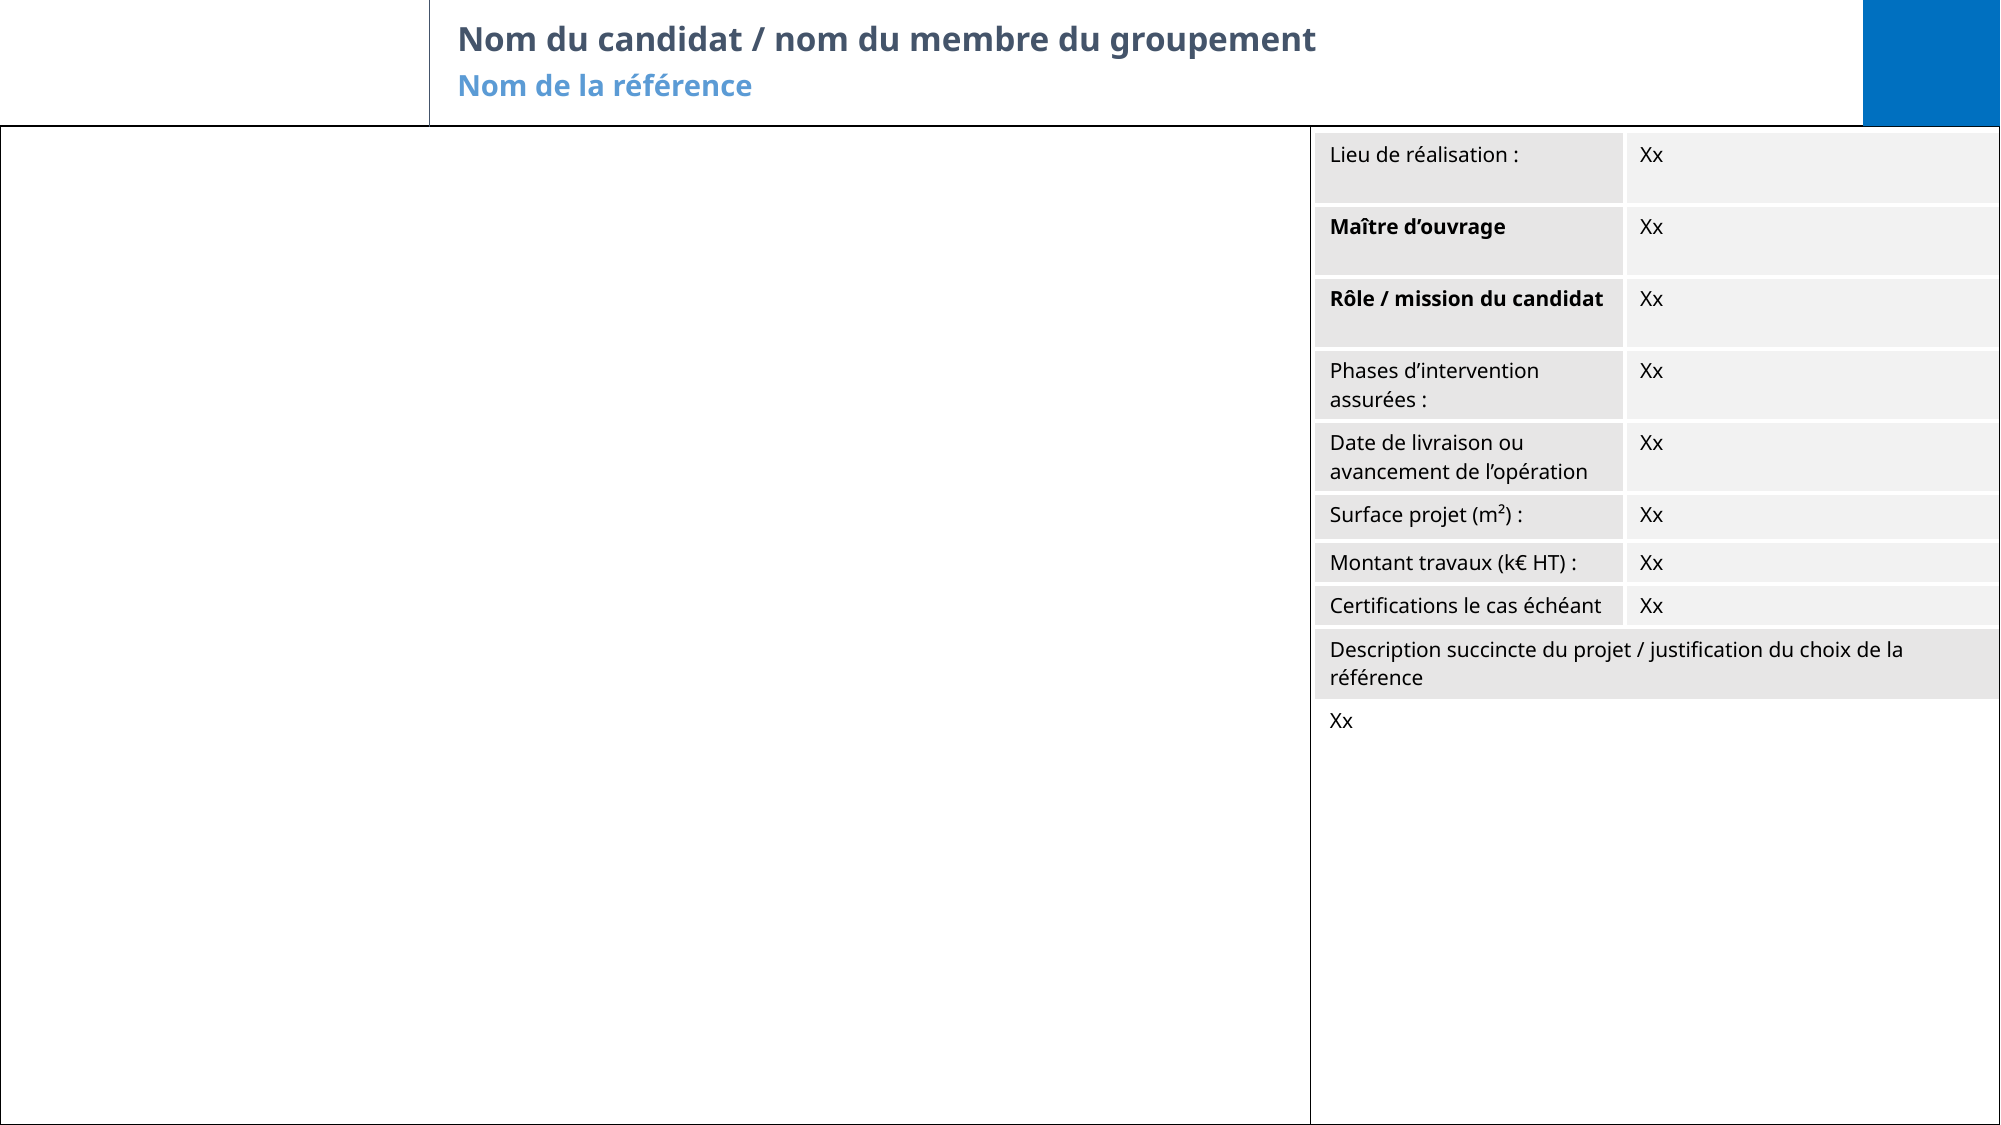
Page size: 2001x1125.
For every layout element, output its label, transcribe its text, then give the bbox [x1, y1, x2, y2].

text_box [1862, 0, 2000, 127]
table_cell Xx [1627, 543, 1999, 582]
table_header Lieu de réalisation : [1315, 133, 1623, 203]
table_cell Date de livraison ou avancement de l’opération [1315, 423, 1623, 491]
table_cell Description succincte du projet / justification du choix de la référence [1315, 629, 1999, 699]
table_cell Xx [1627, 279, 1999, 347]
table_cell Rôle / mission du candidat [1315, 279, 1623, 347]
table_cell Xx [1627, 207, 1999, 275]
table_cell Xx [1627, 423, 1999, 491]
table_cell Xx [1315, 699, 1999, 901]
table_cell Montant travaux (k€ HT) : [1315, 543, 1623, 582]
table_cell Certifications le cas échéant [1315, 586, 1623, 625]
table_cell Surface projet (m²) : [1315, 495, 1623, 539]
table_cell Xx [1627, 351, 1999, 419]
text_box Nom de la référence [442, 63, 1859, 112]
table_cell Xx [1627, 495, 1999, 539]
table_cell Maître d’ouvrage [1315, 207, 1623, 275]
table_header Xx [1627, 133, 1999, 203]
table_cell Phases d’intervention assurées : [1315, 351, 1623, 419]
table_cell Xx [1627, 586, 1999, 625]
text_box Nom du candidat / nom du membre du groupement [442, 21, 1859, 61]
